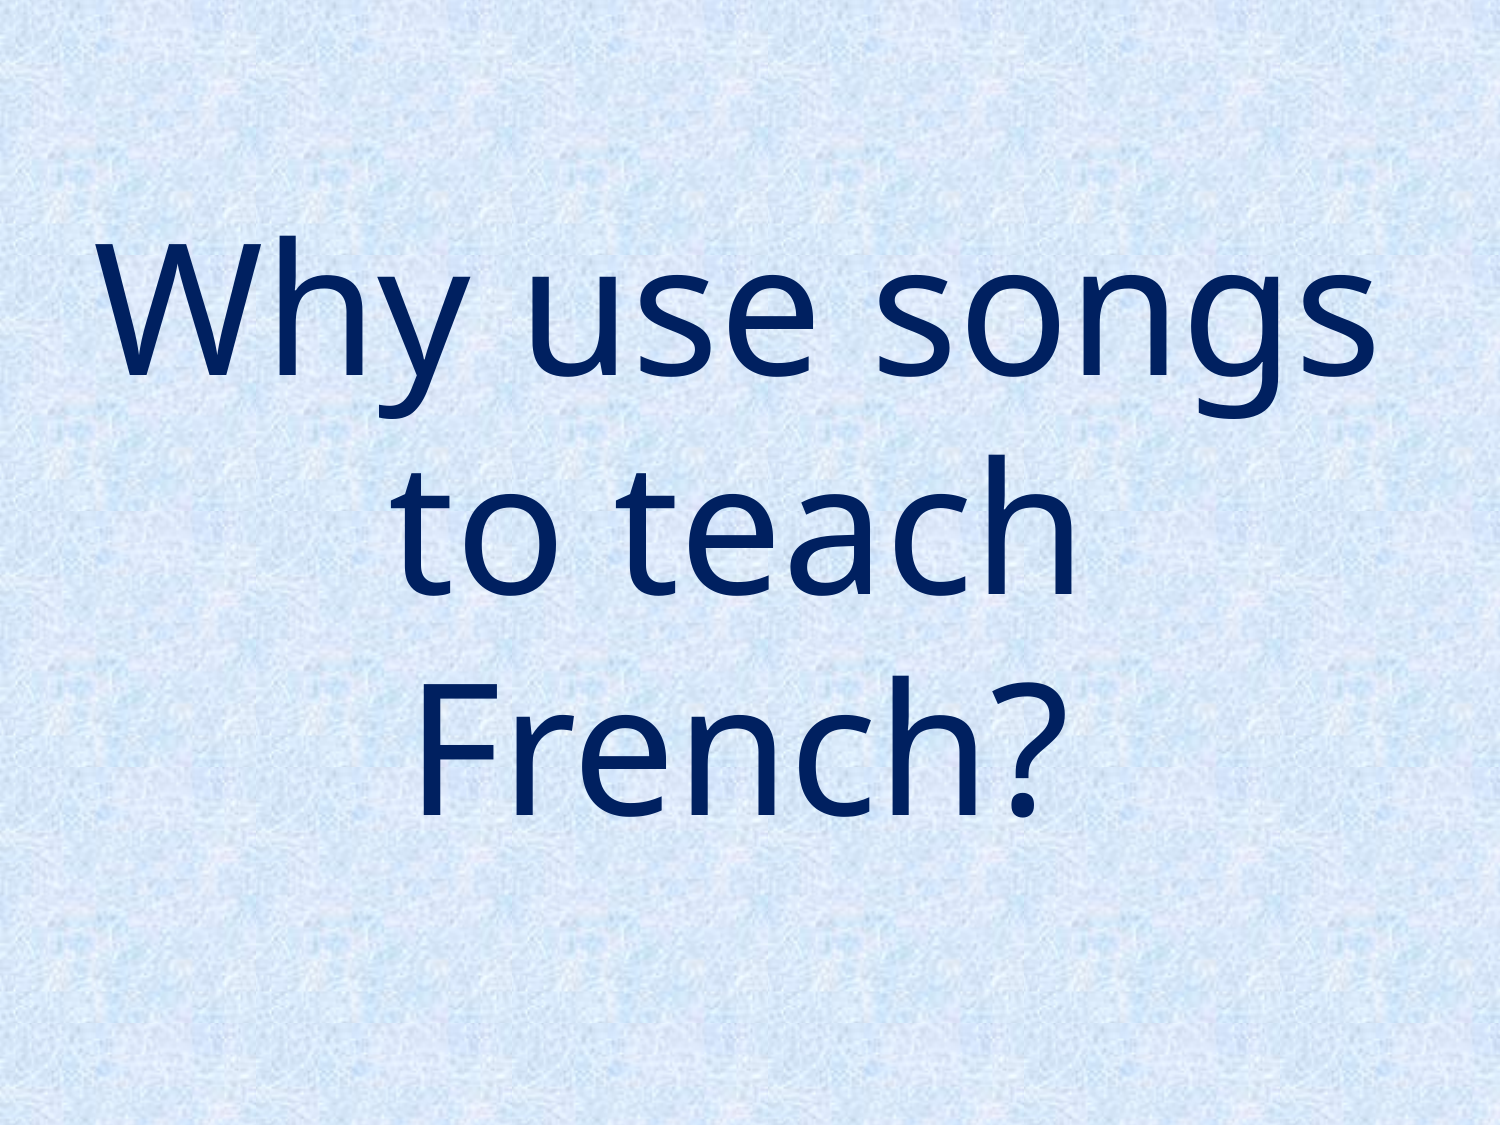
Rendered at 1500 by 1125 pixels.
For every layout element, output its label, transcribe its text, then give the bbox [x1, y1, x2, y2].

text_box Why use songs to teach French? [76, 184, 1400, 859]
picture [0, 0, 1500, 1125]
